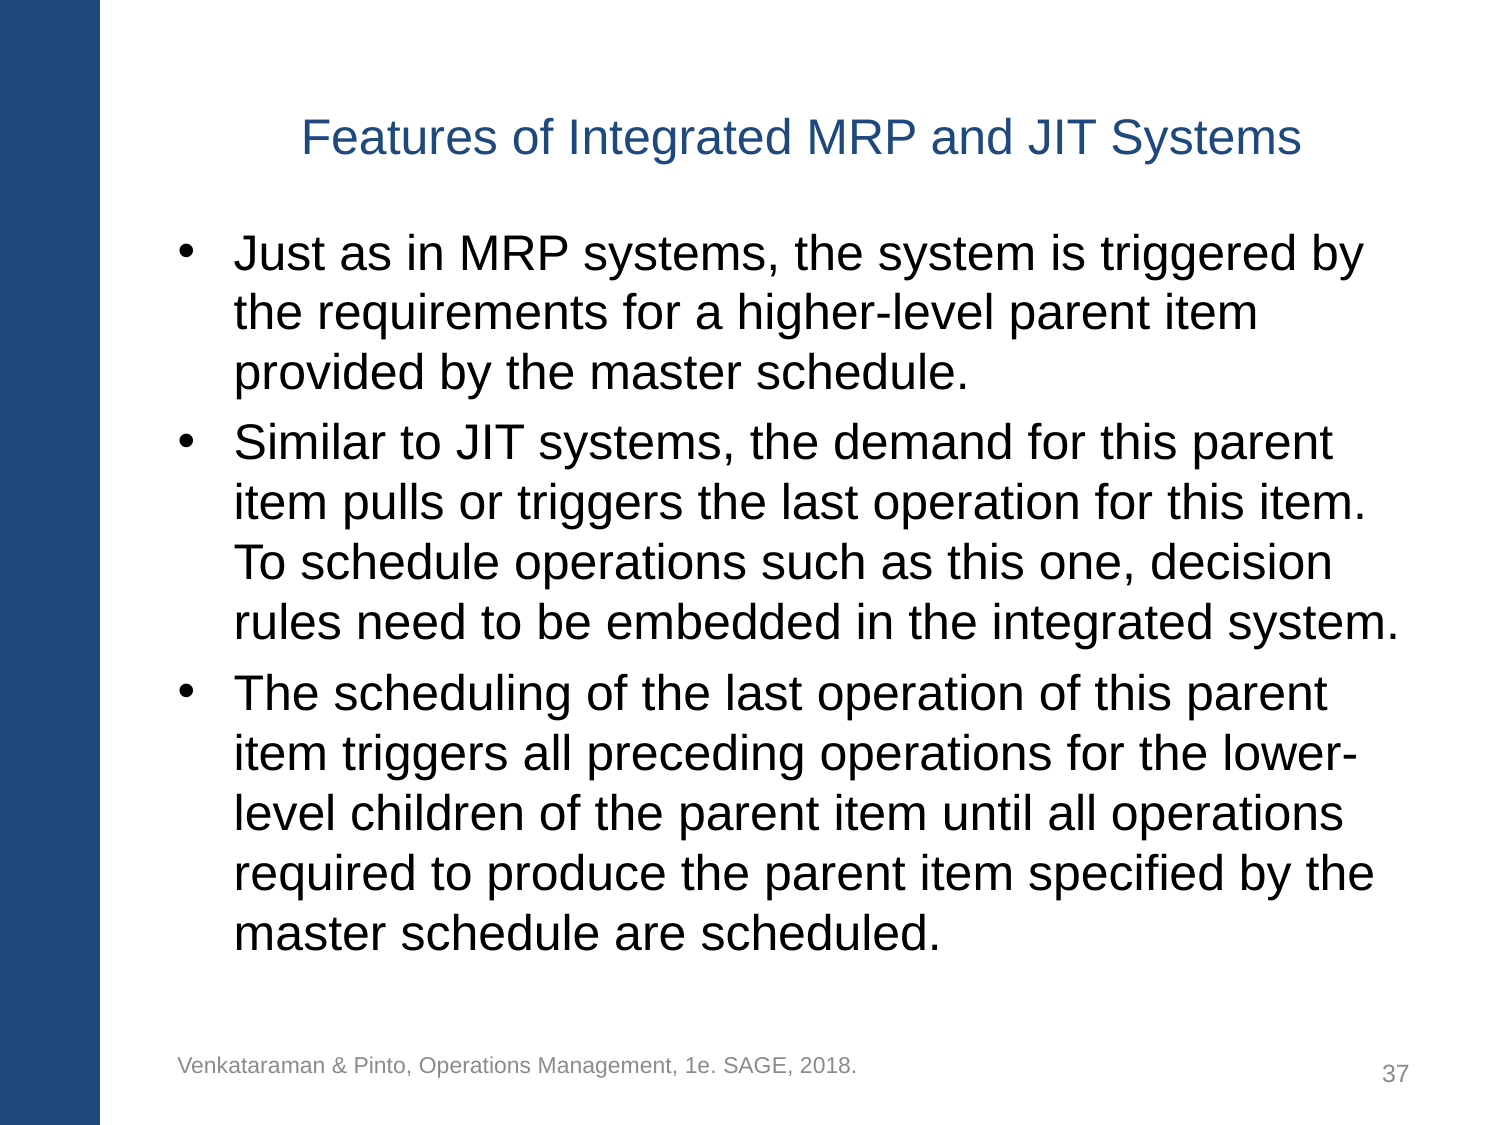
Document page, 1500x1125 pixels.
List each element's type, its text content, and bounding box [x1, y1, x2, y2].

footer Venkataraman & Pinto, Operations Management, 1e. SAGE, 2018. [162, 1042, 1313, 1103]
list Just as in MRP systems, the system is triggered by the requirements for a higher-level parent item provided by the master schedule. Similar to JIT systems, the demand for this parent item pulls or triggers the last operation for this item. To schedule operations such as this one, decision rules need to be embedded in the integrated system. The scheduling of the last operation of this parent item triggers all preceding operations for the lower-level children of the parent item until all operations required to produce the parent item specified by the master schedule are scheduled. [162, 212, 1425, 1025]
title Features of Integrated MRP and JIT Systems [162, 37, 1425, 212]
slide_number 37 [1350, 1042, 1425, 1103]
